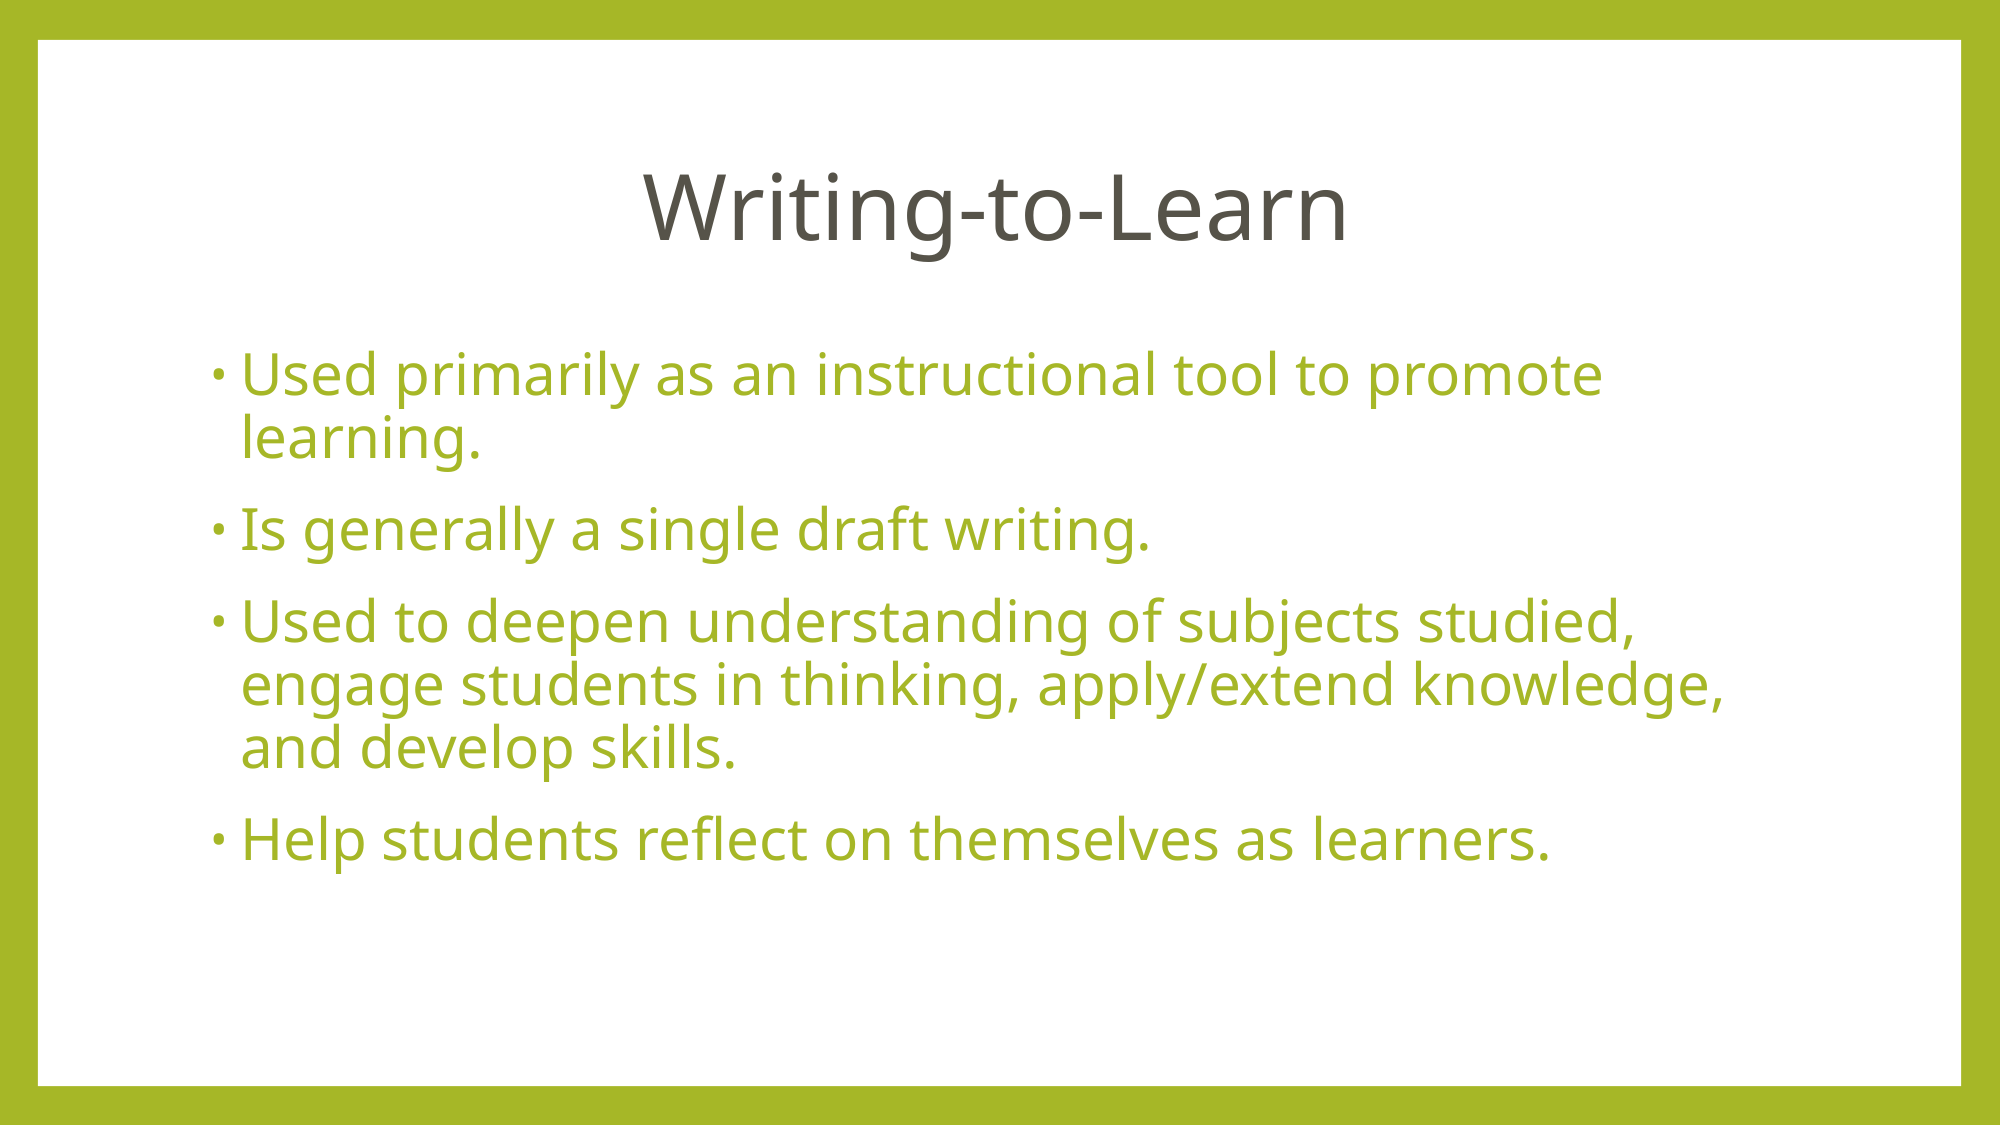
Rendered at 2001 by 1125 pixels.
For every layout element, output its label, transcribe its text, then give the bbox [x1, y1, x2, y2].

title Writing-to-Learn [187, 99, 1808, 323]
list Used primarily as an instructional tool to promote learning. Is generally a single draft writing. Used to deepen understanding of subjects studied, engage students in thinking, apply/extend knowledge, and develop skills. Help students reflect on themselves as learners. [187, 337, 1808, 1000]
